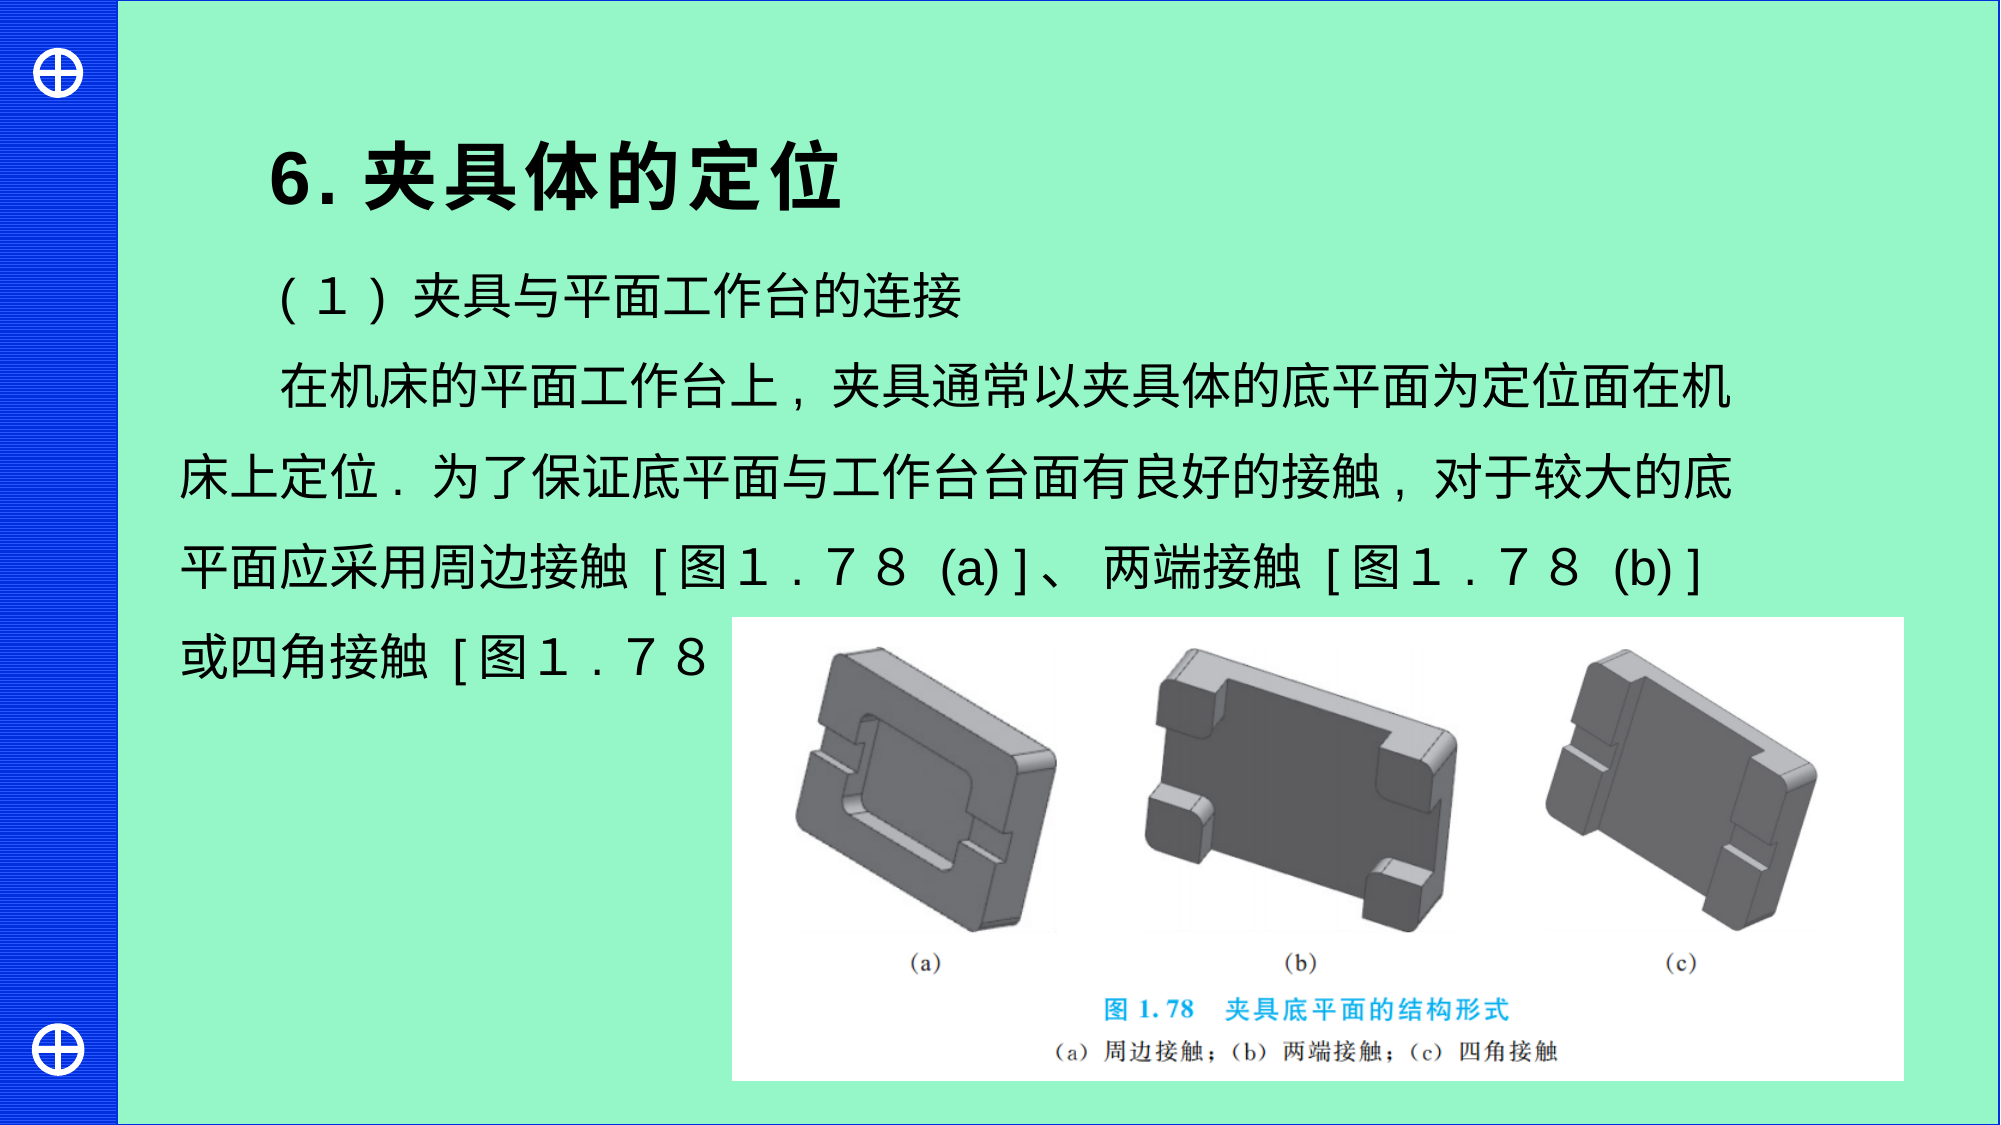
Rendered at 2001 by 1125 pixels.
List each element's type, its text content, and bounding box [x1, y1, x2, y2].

text_box (１) 夹具与平面工作台的连接 在机床的平面工作台上, 夹具通常以夹具体的底平面为定位面在机床上定位. 为了保证底平面与工作台台面有良好的接触, 对于较大的底平面应采用周边接触 [图１.７８ (a) ]、 两端接触 [图１.７８ (b) ] 或四角接触 [图１.７８ (c) ] 等方式。 [164, 227, 1776, 693]
picture [732, 617, 1904, 1081]
text_box 6.夹具体的定位 [173, 106, 1462, 227]
